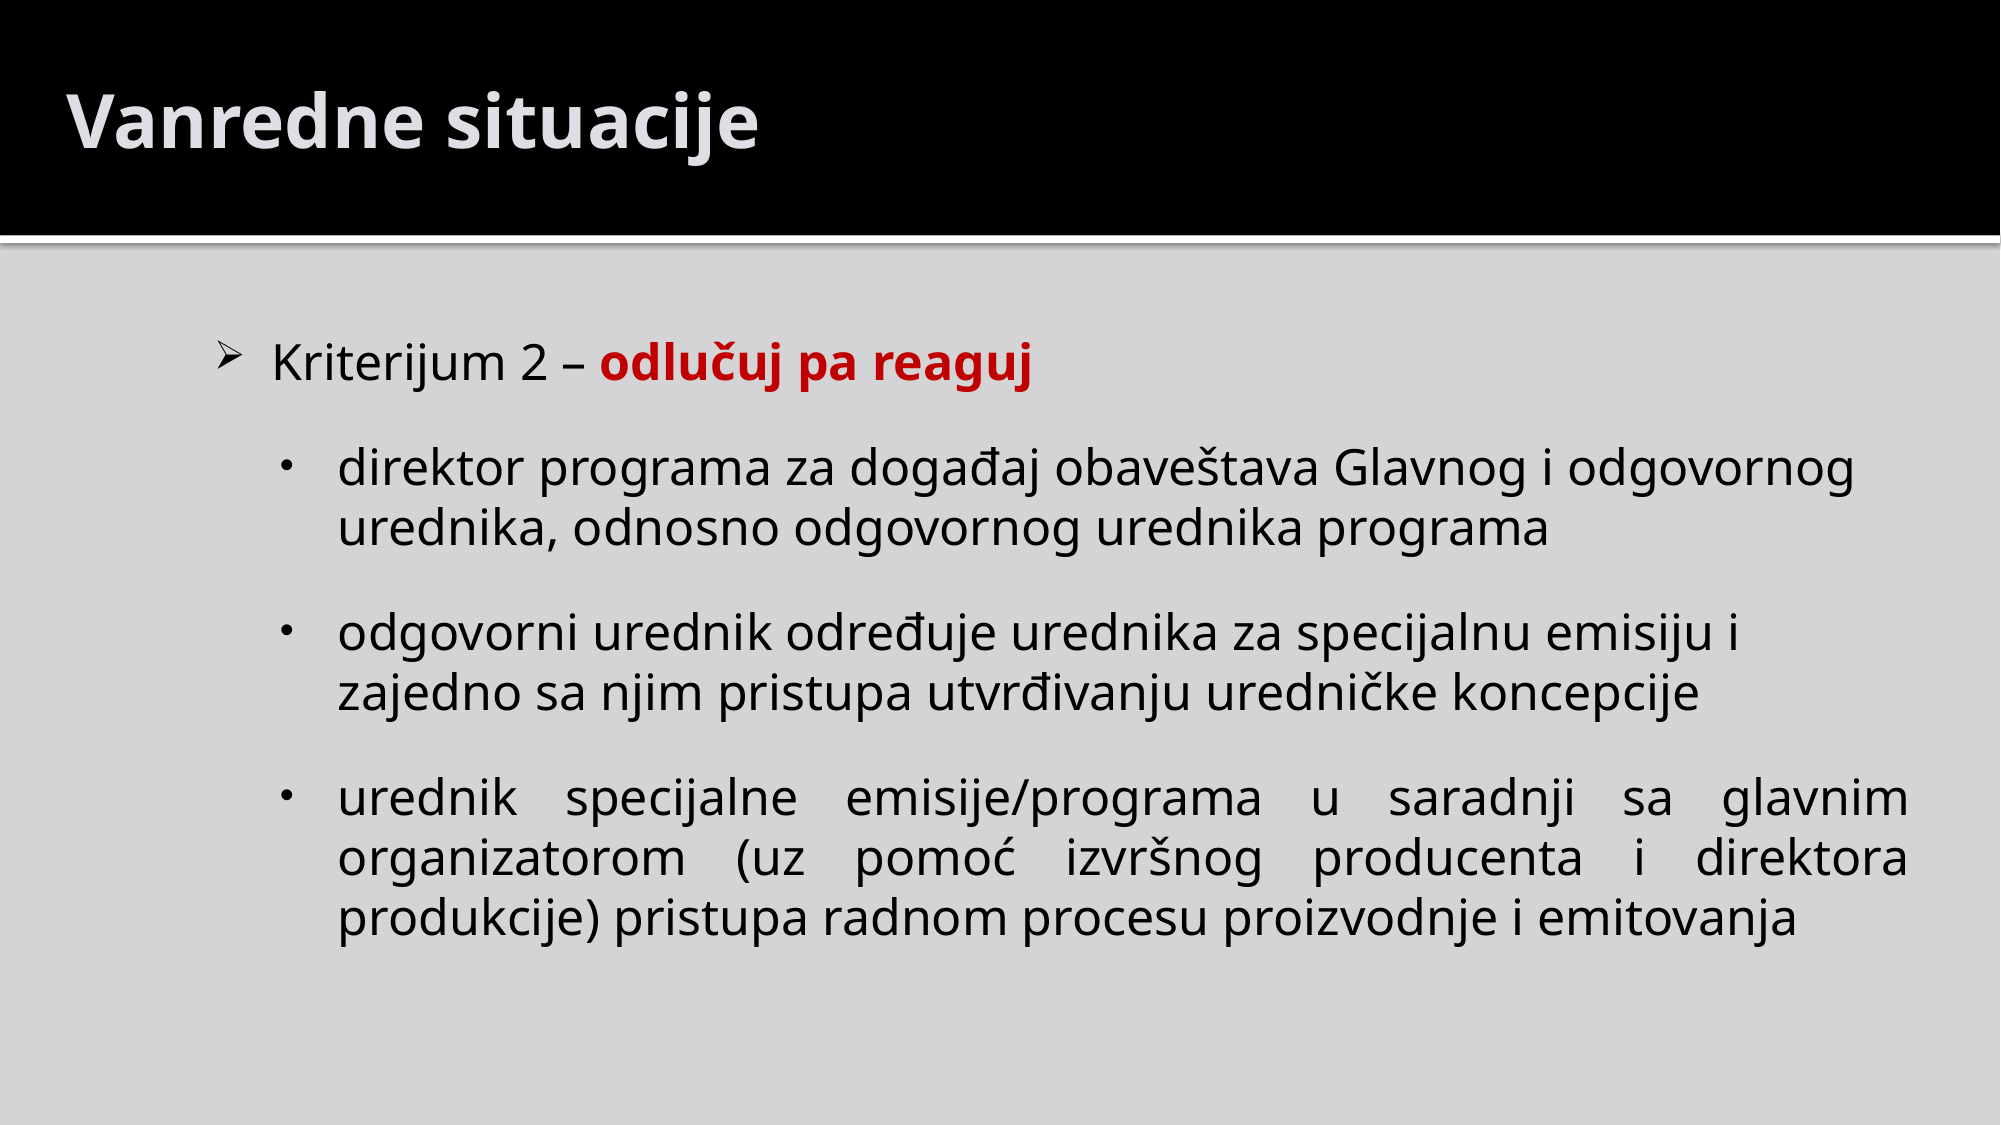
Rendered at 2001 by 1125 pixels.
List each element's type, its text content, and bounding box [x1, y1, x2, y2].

text_box Vanredne situacije [12, 12, 1650, 225]
list Kriterijum 2 – odlučuj pa reaguj direktor programa za događaj obaveštava Glavnog i odgovornog urednika, odnosno odgovornog urednika programa odgovorni urednik određuje urednika za specijalnu emisiju i zajedno sa njim pristupa utvrđivanju uredničke koncepcije urednik specijalne emisije/programa u saradnji sa glavnim organizatorom (uz pomoć izvršnog producenta i direktora produkcije) pristupa radnom procesu proizvodnje i emitovanja [12, 237, 1925, 1125]
